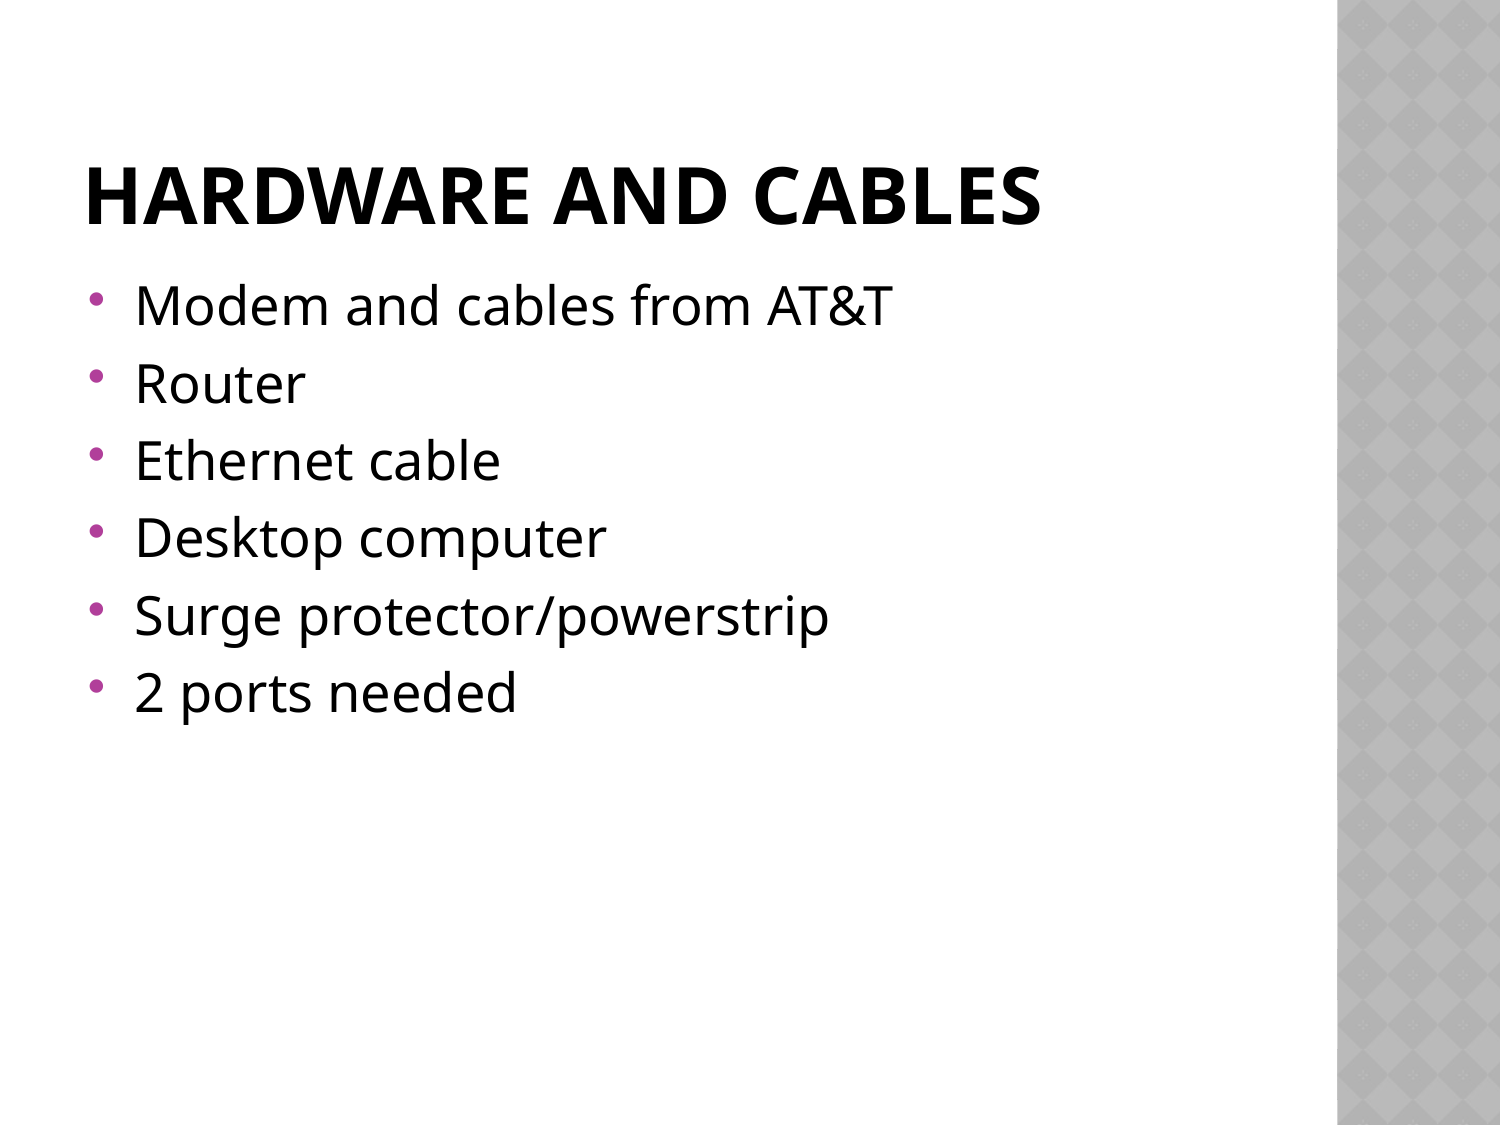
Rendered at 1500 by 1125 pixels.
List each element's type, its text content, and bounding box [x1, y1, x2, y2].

title Hardware and cables [75, 52, 1263, 240]
list Modem and cables from AT&T Router Ethernet cable Desktop computer Surge protector/powerstrip 2 ports needed [75, 264, 1263, 1059]
